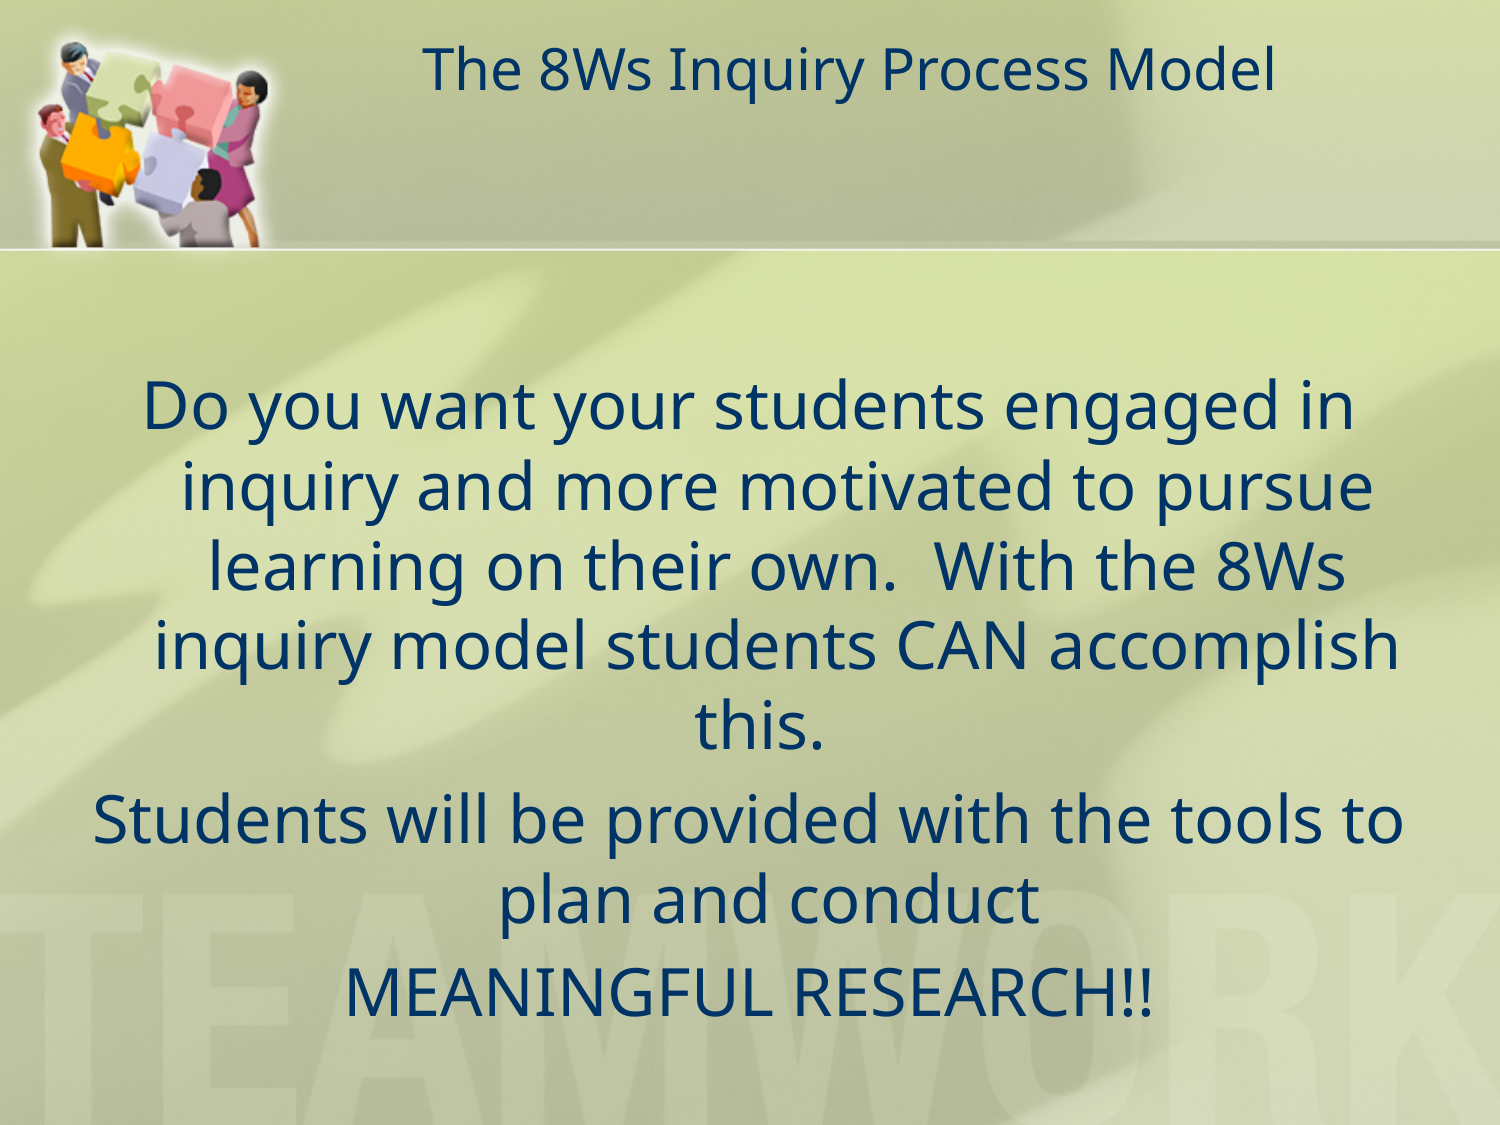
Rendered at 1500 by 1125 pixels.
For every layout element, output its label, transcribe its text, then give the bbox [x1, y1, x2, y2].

picture [0, 0, 1500, 1125]
text_box The 8Ws Inquiry Process Model [287, 24, 1413, 110]
list Do you want your students engaged in inquiry and more motivated to pursue learning on their own. With the 8Ws inquiry model students CAN accomplish this. Students will be provided with the tools to plan and conduct MEANINGFUL RESEARCH!! [24, 262, 1476, 1101]
